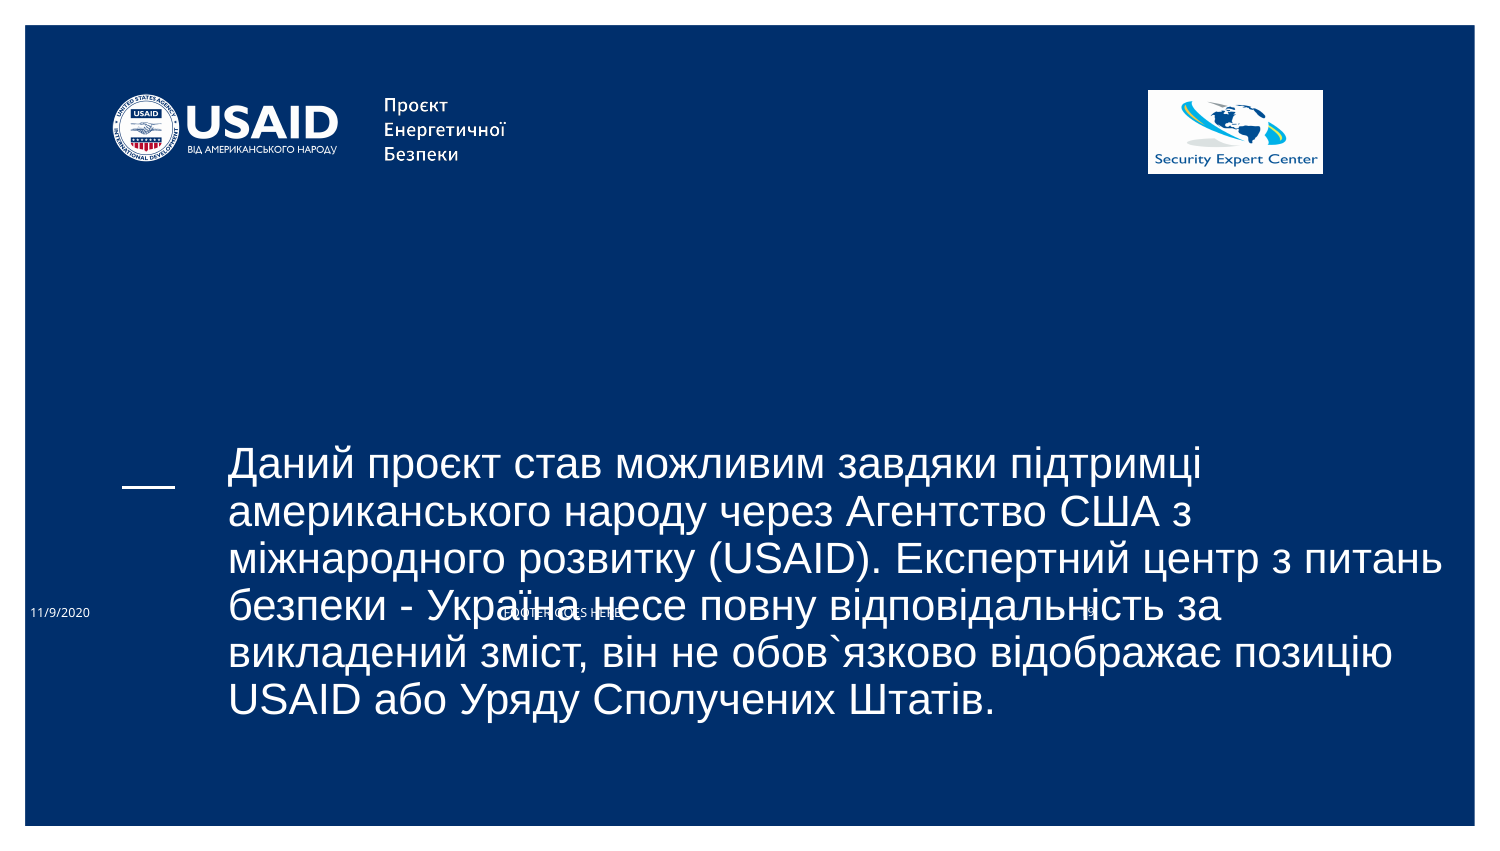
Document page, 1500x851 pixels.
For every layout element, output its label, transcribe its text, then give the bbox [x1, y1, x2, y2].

picture [1147, 90, 1323, 174]
picture [80, 73, 370, 186]
title Даний проєкт став можливим завдяки підтримці американського народу через Агентство США з міжнародного розвитку (USAID). Експертний центр з питань безпеки - Україна несе повну відповідальність за викладений зміст, він не обов`язково відображає позицію USAID або Уряду Сполучених Штатів. [216, 584, 1470, 783]
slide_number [18, 600, 216, 624]
picture [374, 90, 513, 170]
